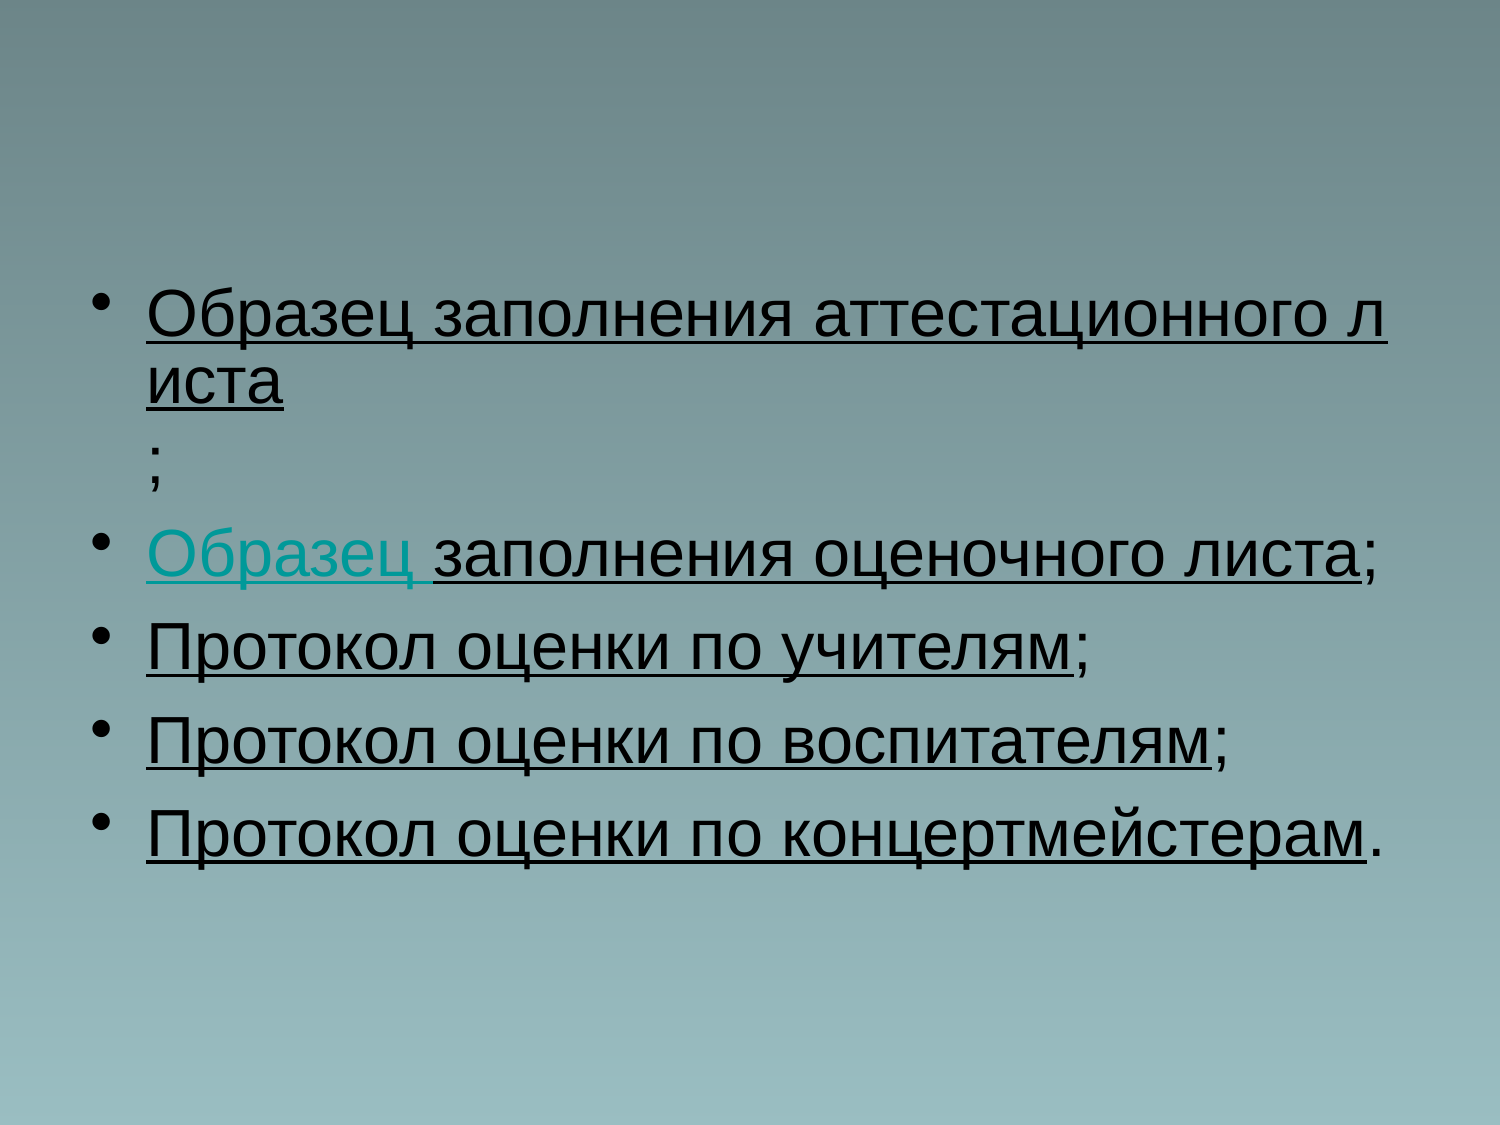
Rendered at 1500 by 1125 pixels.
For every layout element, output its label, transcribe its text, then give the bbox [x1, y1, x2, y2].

list Образец заполнения аттестационного листа; Образец заполнения оценочного листа; Протокол оценки по учителям; Протокол оценки по воспитателям; Протокол оценки по концертмейстерам. [75, 262, 1425, 1005]
